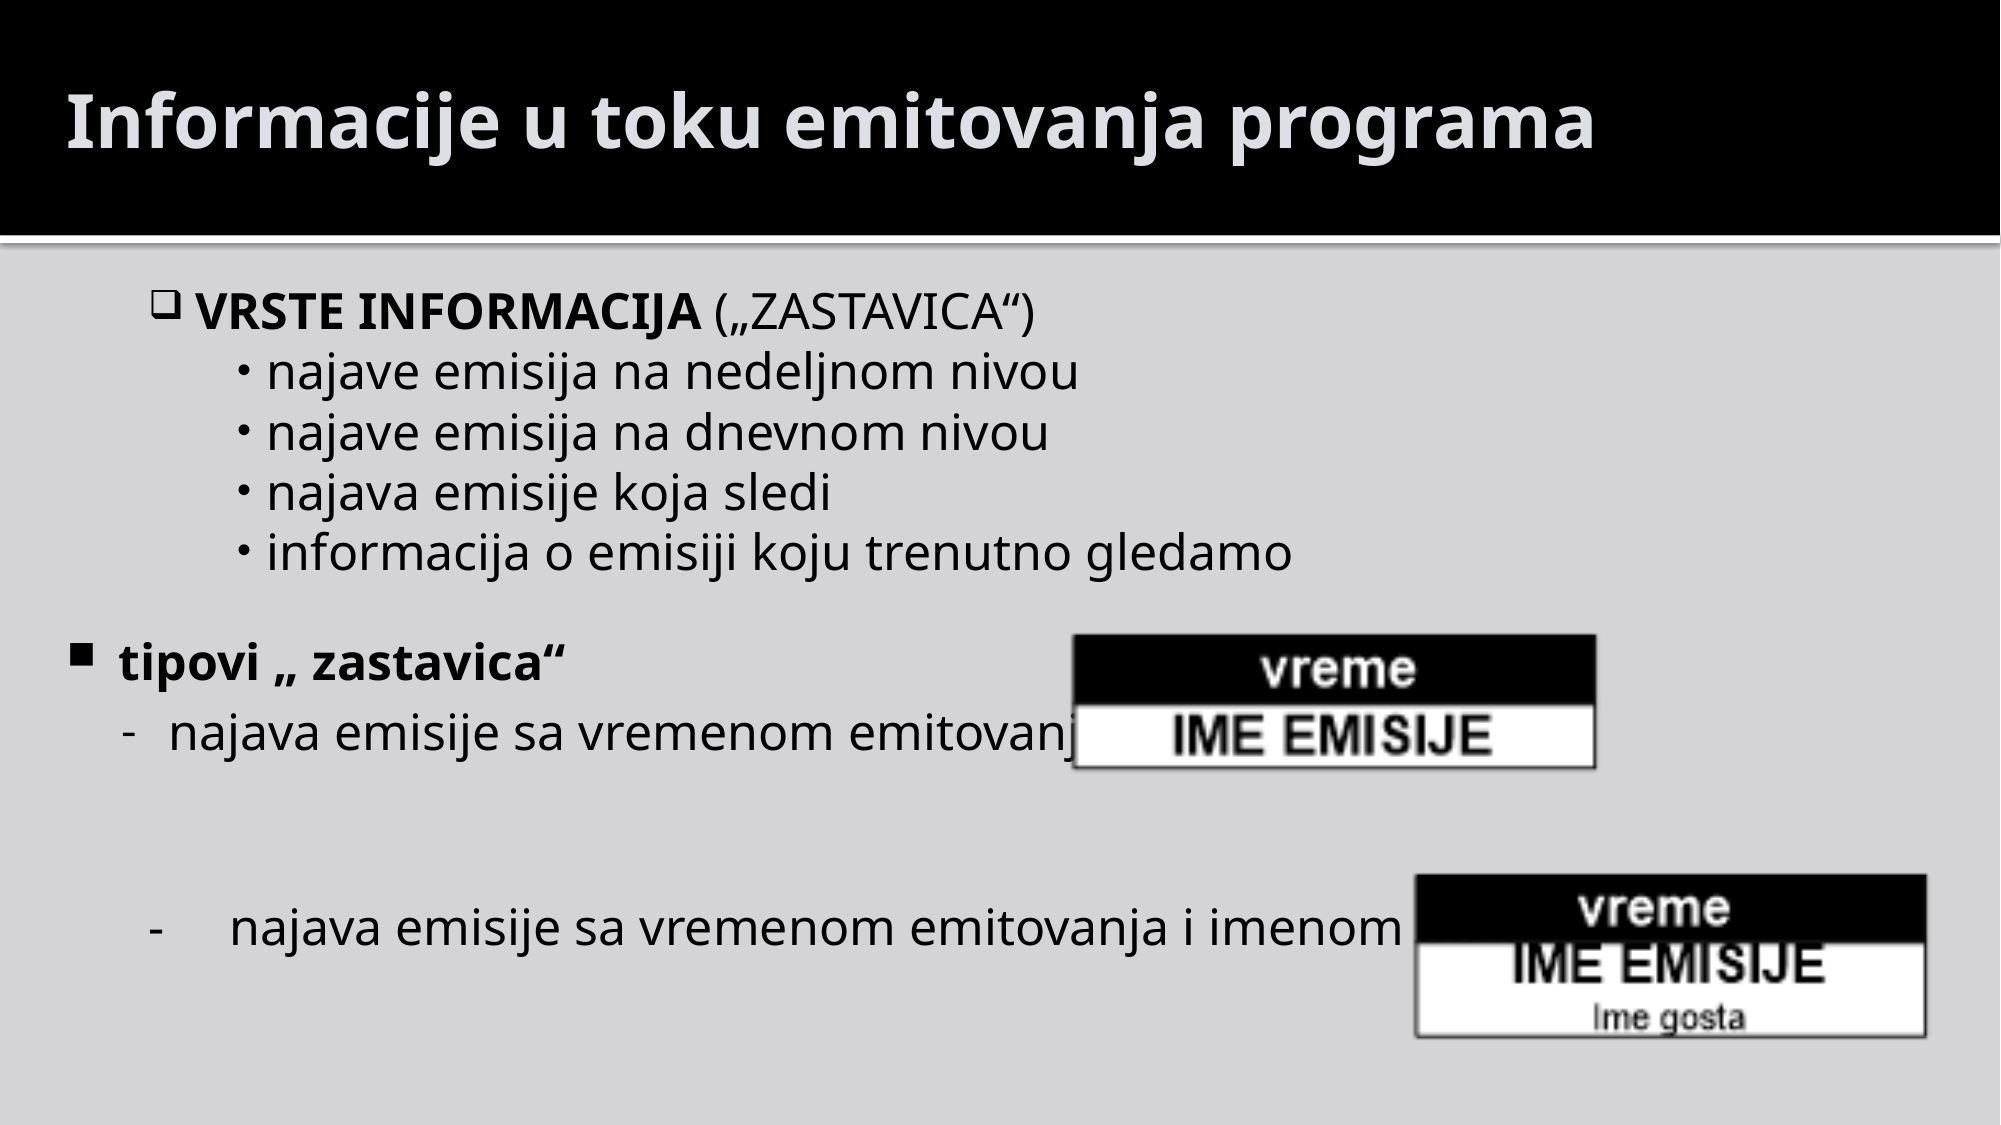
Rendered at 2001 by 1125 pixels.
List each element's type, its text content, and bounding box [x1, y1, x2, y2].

picture [1037, 625, 1627, 801]
list VRSTE INFORMACIJA („ZASTAVICA“) najave emisija na nedeljnom nivou najave emisija na dnevnom nivou najava emisije koja sledi informacija o emisiji koju trenutno gledamo tipovi „ zastavica“ najava emisije sa vremenom emitovanja - najava emisije sa vremenom emitovanja i imenom gosta [37, 237, 1888, 1125]
text_box Informacije u toku emitovanja programa [12, 12, 1650, 225]
picture [1399, 865, 1948, 1053]
